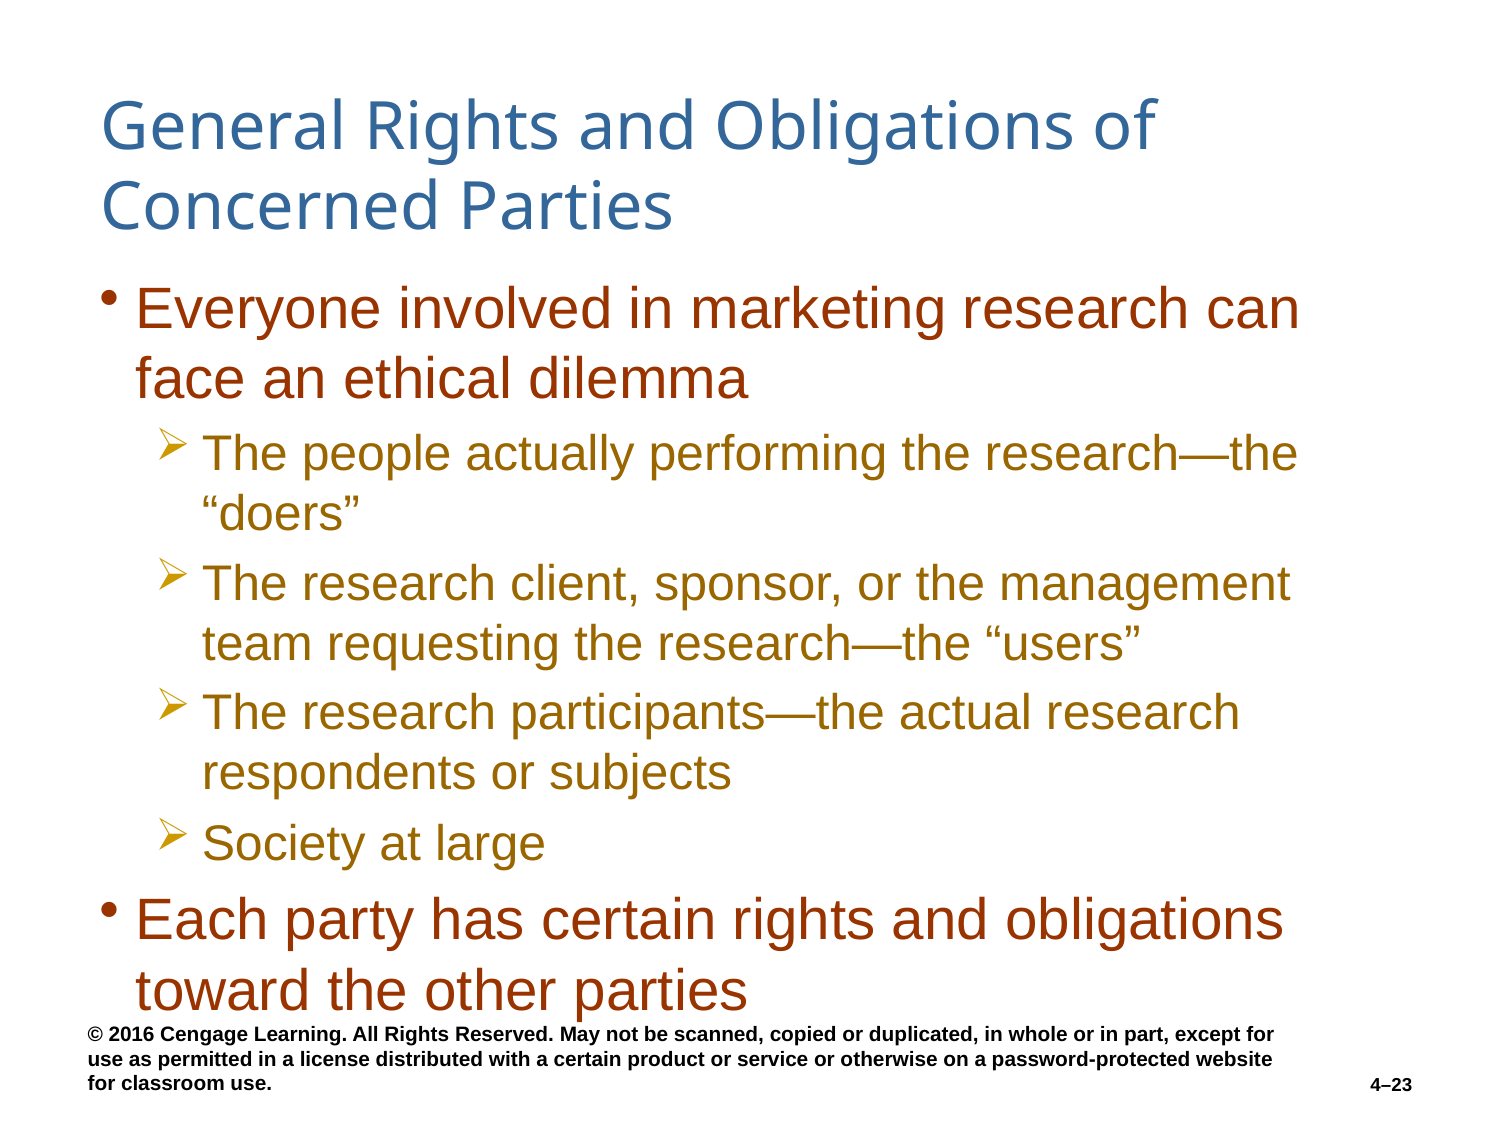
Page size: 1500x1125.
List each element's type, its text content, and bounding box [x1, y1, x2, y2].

footer © 2016 Cengage Learning. All Rights Reserved. May not be scanned, copied or duplicated, in whole or in part, except for use as permitted in a license distributed with a certain product or service or otherwise on a password-protected website for classroom use. [87, 1057, 1050, 1103]
list Everyone involved in marketing research can face an ethical dilemma The people actually performing the research—the “doers” The research client, sponsor, or the management team requesting the research—the “users” The research participants—the actual research respondents or subjects Society at large Each party has certain rights and obligations toward the other parties [84, 262, 1414, 1013]
slide_number 4–23 [1050, 1042, 1413, 1103]
title General Rights and Obligations of Concerned Parties [85, 75, 1411, 171]
